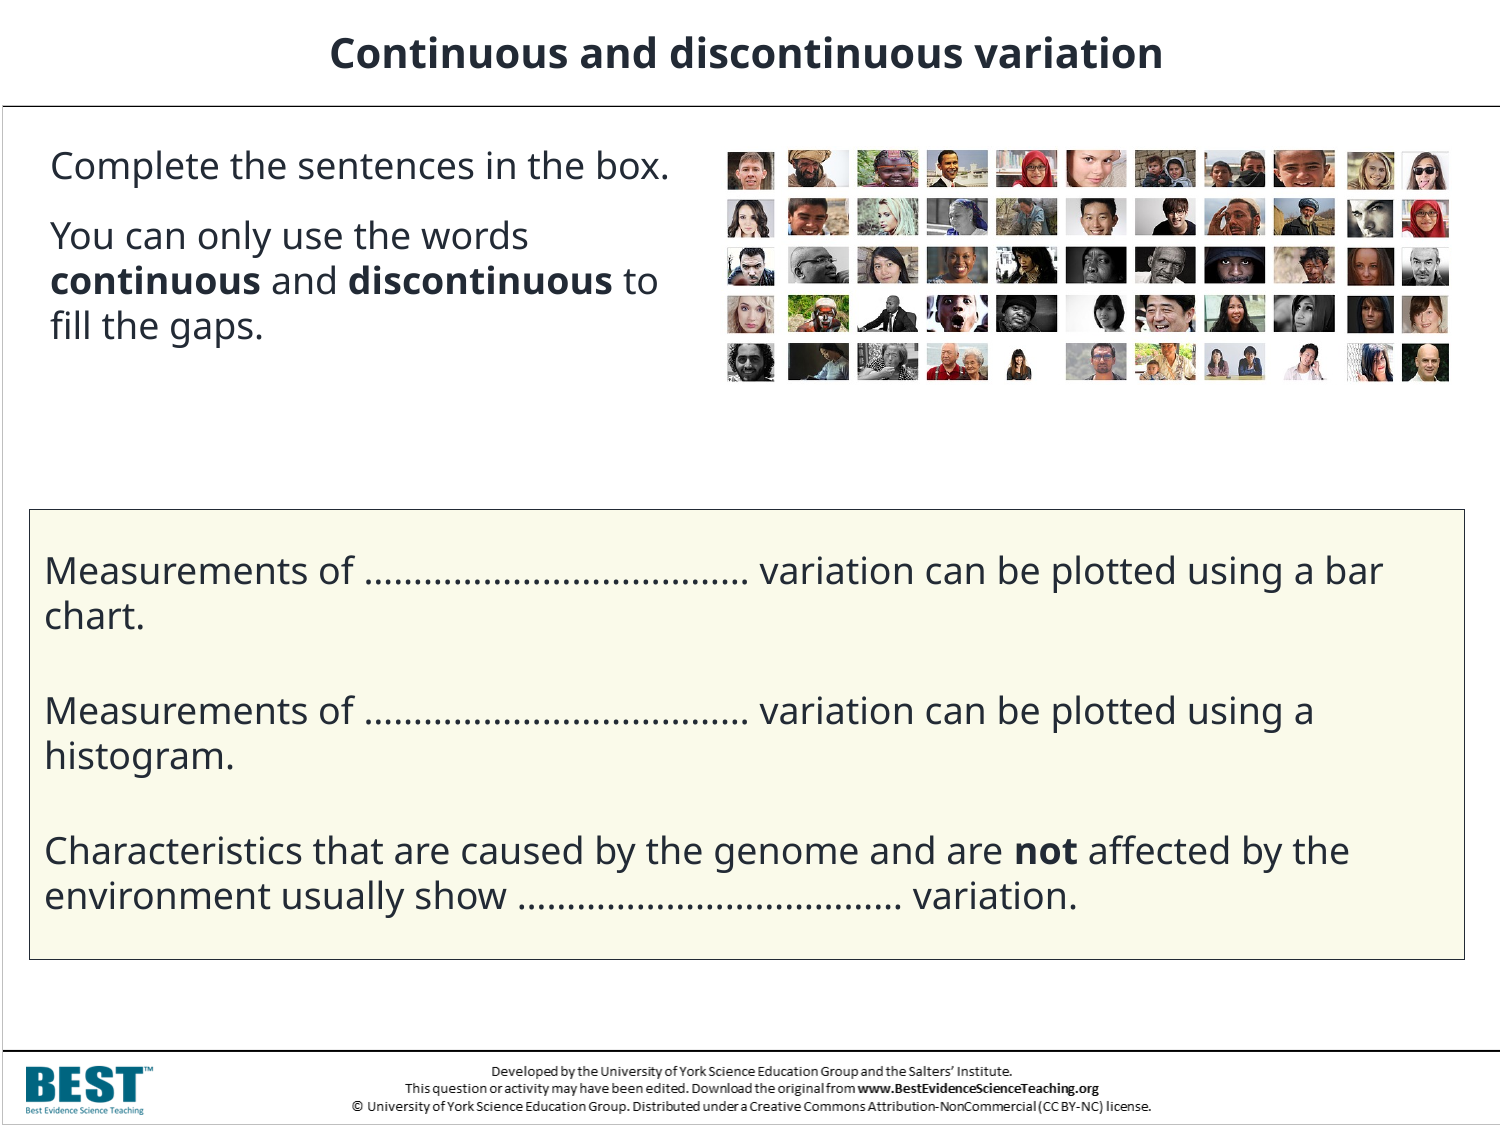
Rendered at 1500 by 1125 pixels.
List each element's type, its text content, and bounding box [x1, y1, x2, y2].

text_box Continuous and discontinuous variation [23, 4, 1471, 99]
picture [2, 105, 1500, 1125]
